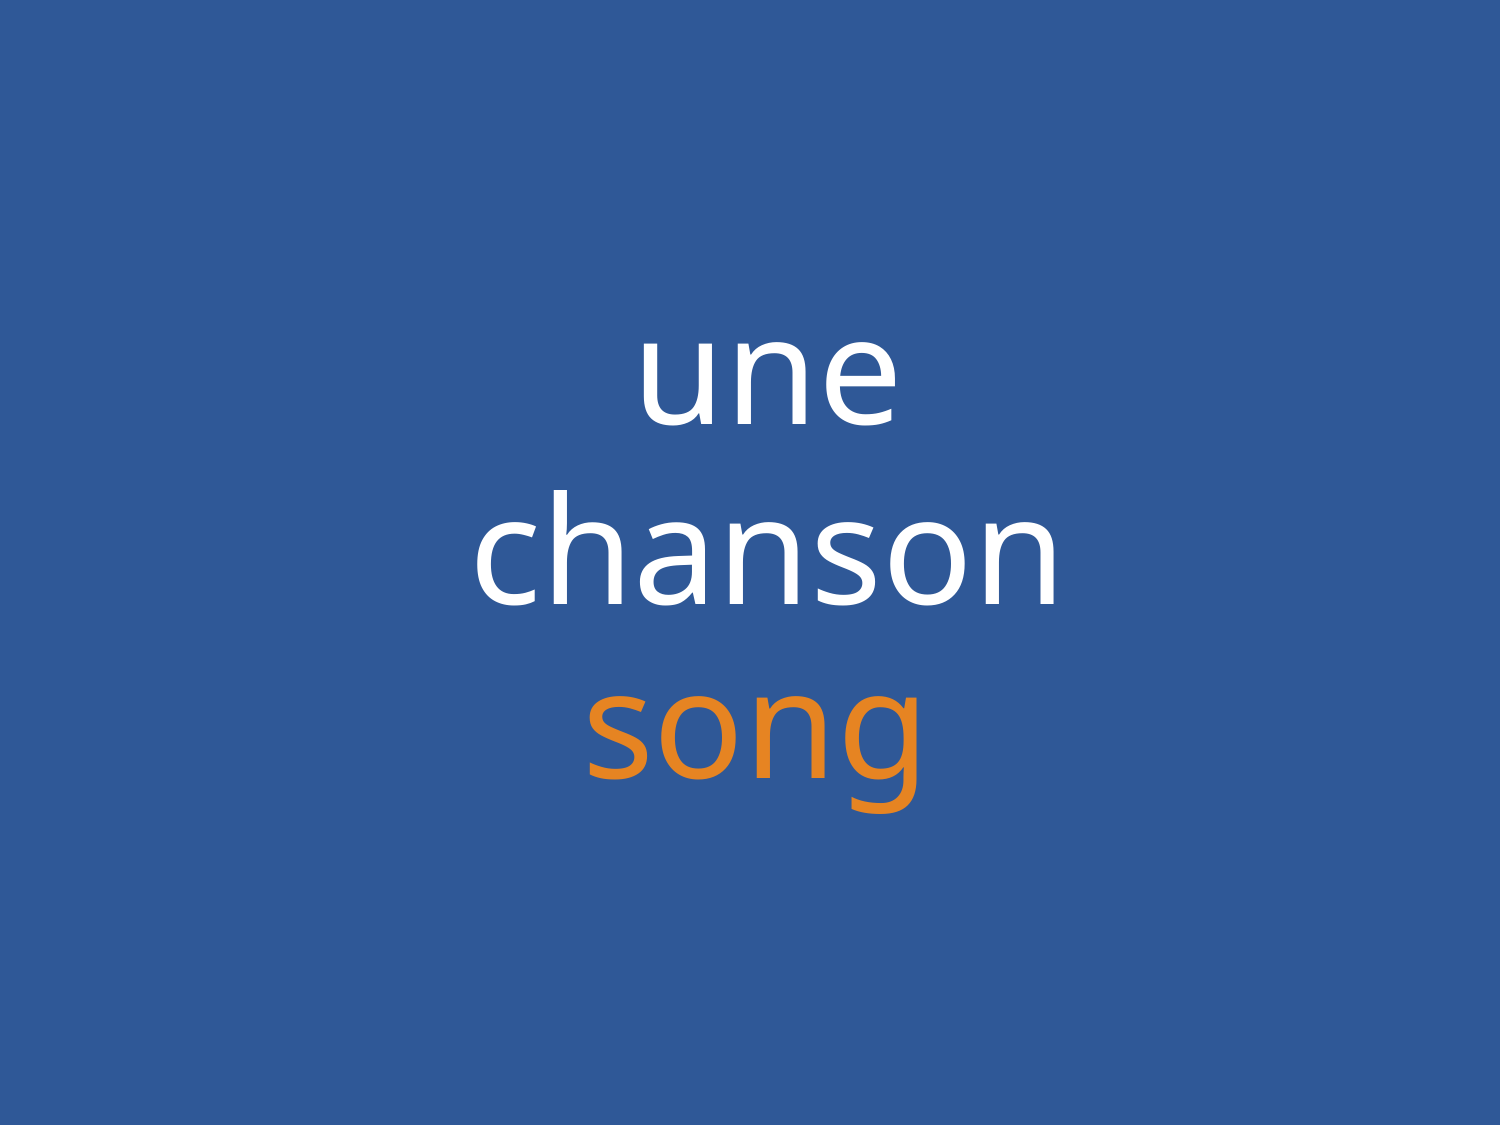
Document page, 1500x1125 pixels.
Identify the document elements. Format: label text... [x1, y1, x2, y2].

text_box song [301, 621, 1211, 817]
text_box une chanson [301, 267, 1235, 642]
